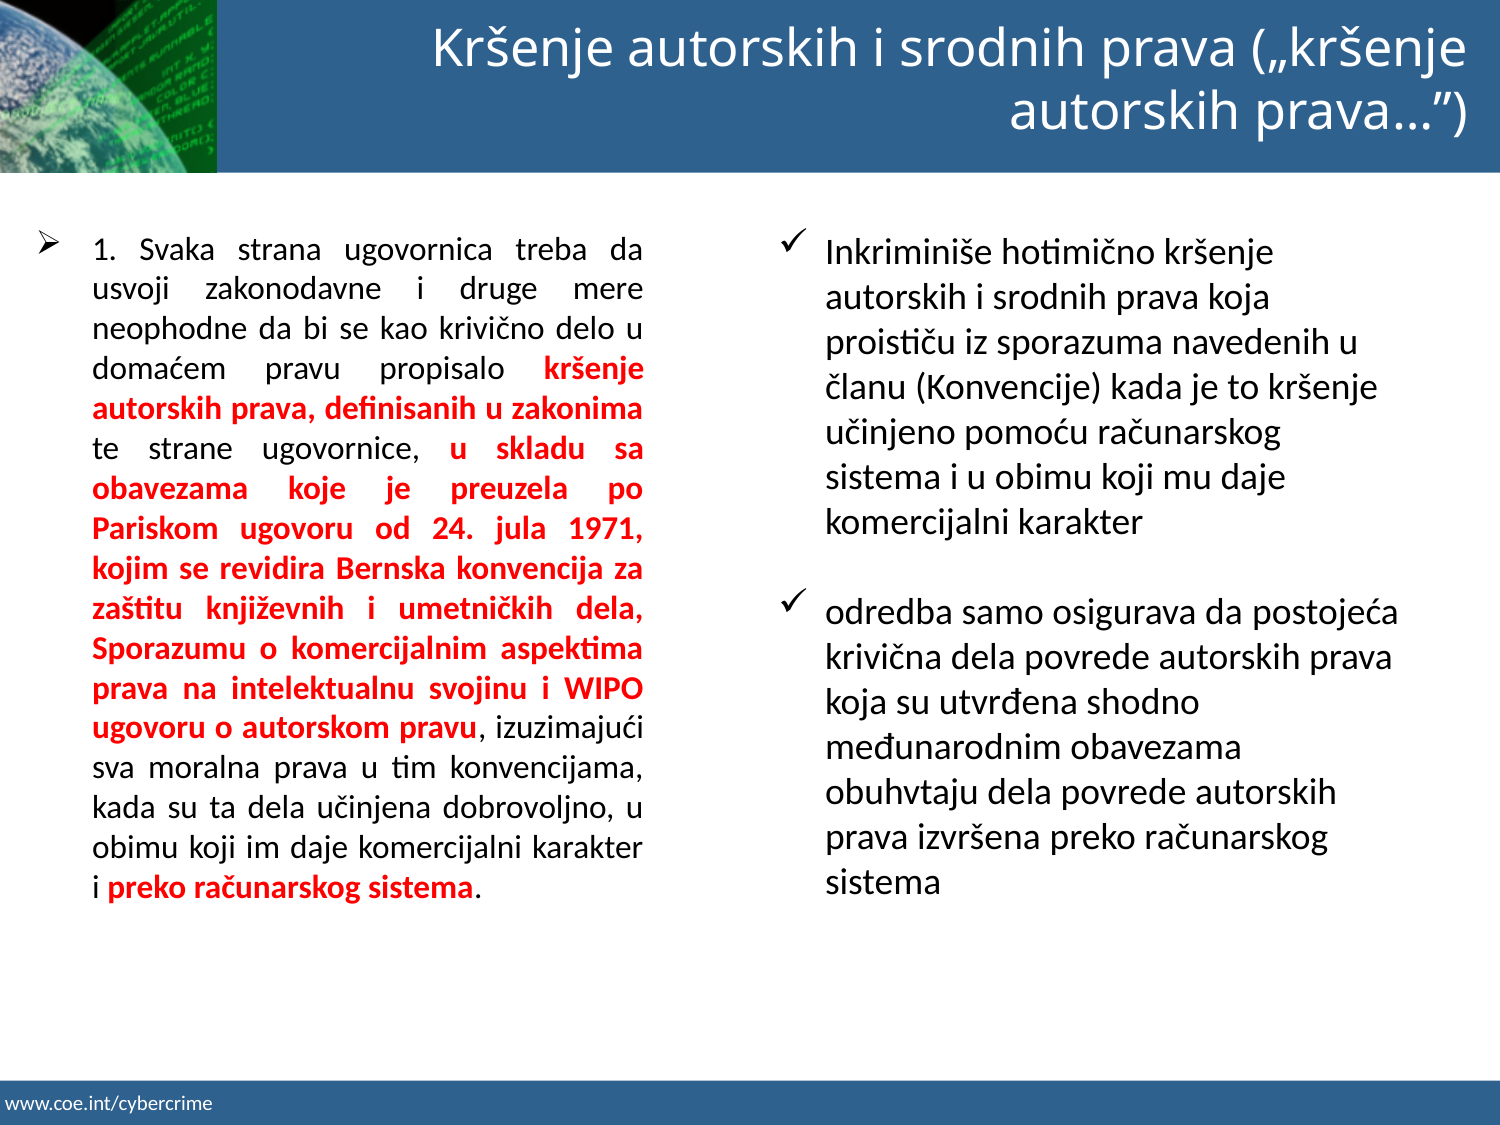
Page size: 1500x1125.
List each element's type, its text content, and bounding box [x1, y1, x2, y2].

text_box 1. Svaka strana ugovornica treba da usvoji zakonodavne i druge mere neophodne da bi se kao krivično delo u domaćem pravu propisalo kršenje autorskih prava, definisanih u zakonima te strane ugovornice, u skladu sa obavezama koje je preuzela po Pariskom ugovoru od 24. jula 1971, kojim se revidira Bernska konvencija za zaštitu književnih i umetničkih dela, Sporazumu o komercijalnim aspektima prava na intelektualnu svojinu i WIPO ugovoru o autorskom pravu, izuzimajući sva moralna prava u tim konvencijama, kada su ta dela učinjena dobrovoljno, u obimu koji im daje komercijalni karakter i preko računarskog sistema. [21, 219, 660, 913]
text_box Kršenje autorskih i srodnih prava („kršenje autorskih prava…”) [230, 7, 1483, 147]
picture [0, 0, 217, 173]
text_box Inkriminiše hotimično kršenje autorskih i srodnih prava koja proističu iz sporazuma navedenih u članu (Konvencije) kada je to kršenje učinjeno pomoću računarskog sistema i u obimu koji mu daje komercijalni karakter odredba samo osigurava da postojeća krivična dela povrede autorskih prava koja su utvrđena shodno međunarodnim obavezama obuhvtaju dela povrede autorskih prava izvršena preko računarskog sistema [763, 219, 1419, 909]
